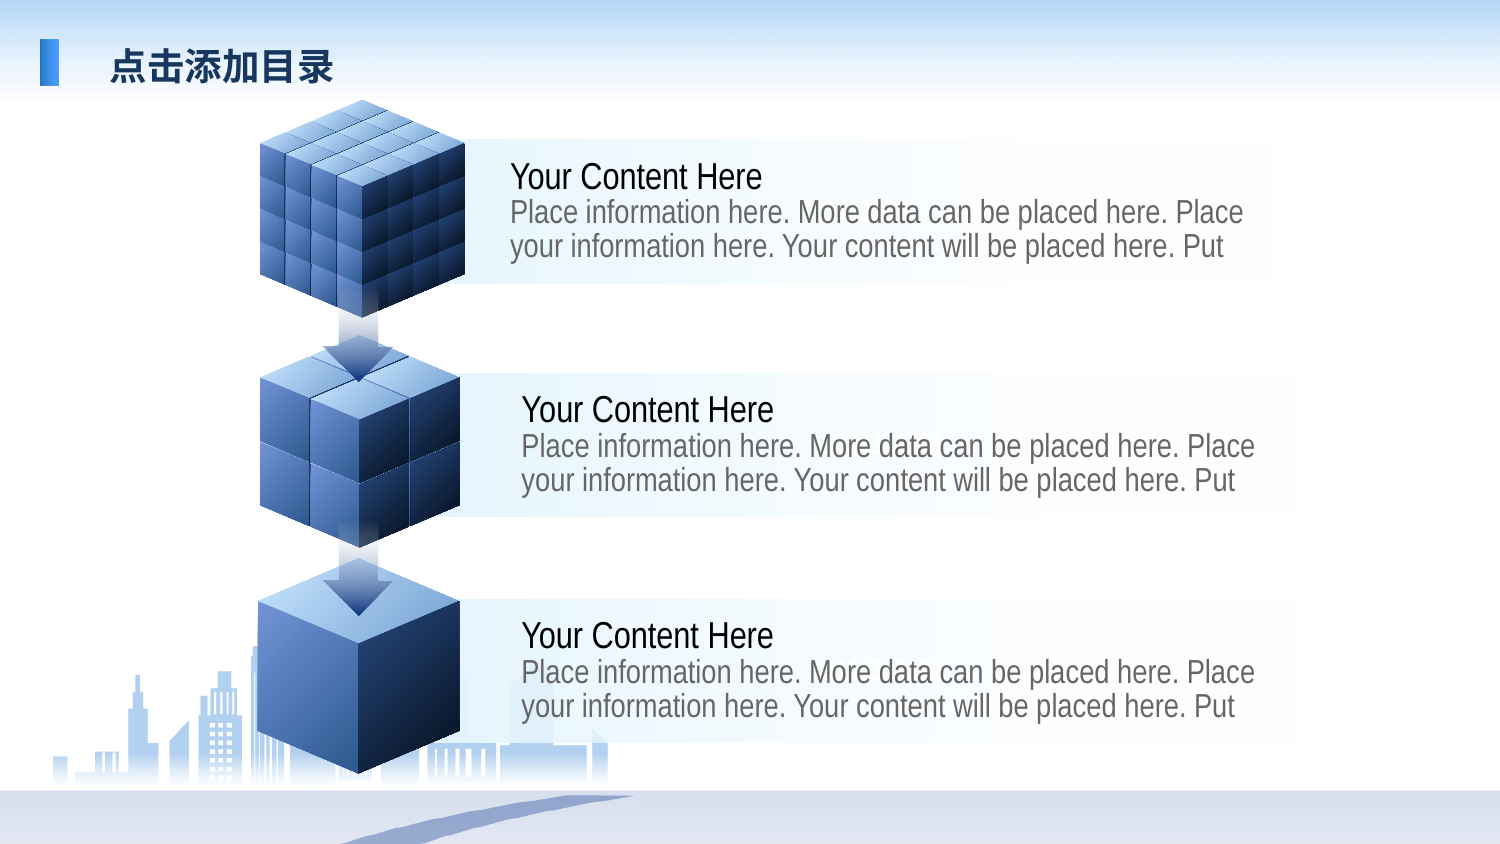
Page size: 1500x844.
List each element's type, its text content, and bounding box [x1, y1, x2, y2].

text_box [257, 99, 1348, 774]
picture [0, 0, 1500, 844]
text_box 点击添加目录 [95, 35, 350, 95]
